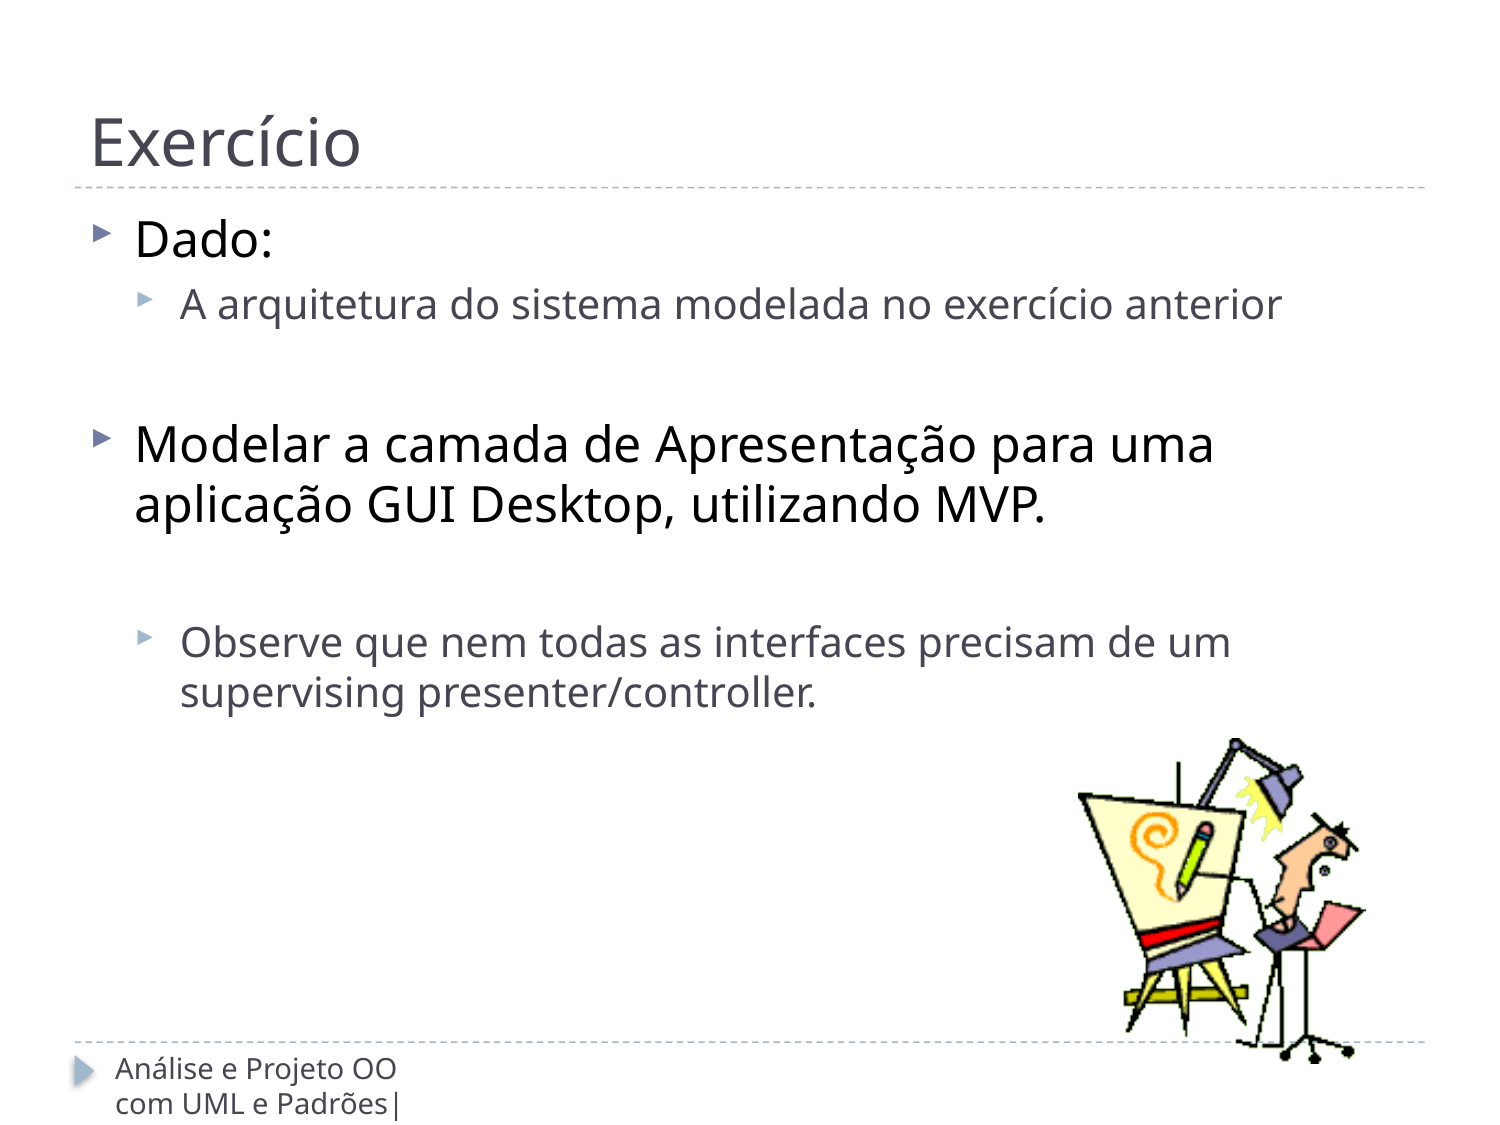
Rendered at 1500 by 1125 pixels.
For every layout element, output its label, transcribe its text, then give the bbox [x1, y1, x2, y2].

slide_number Análise e Projeto OO com UML e Padrões| 10 [100, 1042, 426, 1103]
title Exercício [75, 24, 1425, 188]
list Dado: A arquitetura do sistema modelada no exercício anterior Modelar a camada de Apresentação para uma aplicação GUI Desktop, utilizando MVP. Observe que nem todas as interfaces precisam de um supervising presenter/controller. [75, 200, 1425, 1010]
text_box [1077, 738, 1367, 1064]
